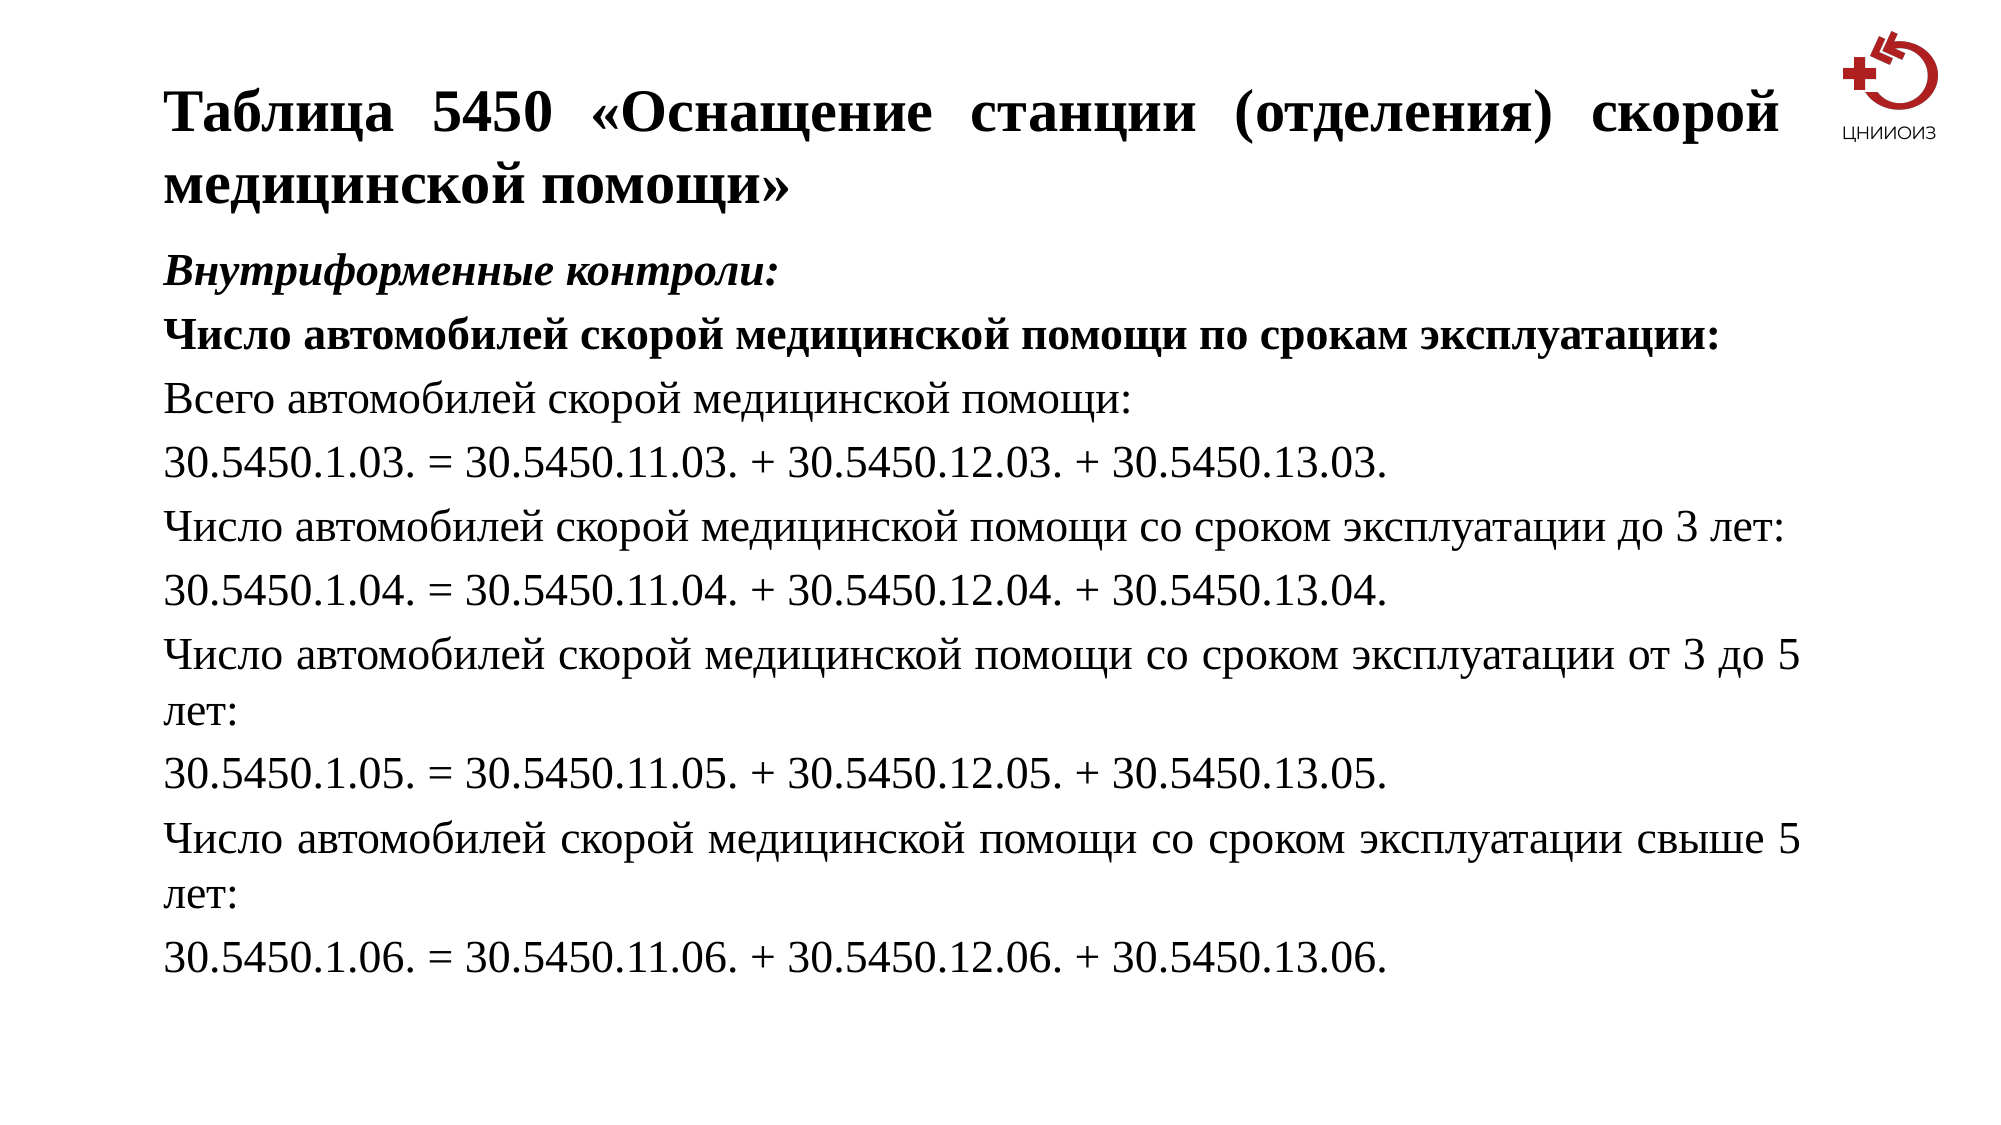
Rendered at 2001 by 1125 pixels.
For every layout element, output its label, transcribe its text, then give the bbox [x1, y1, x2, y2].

list Внутриформенные контроли: Число автомобилей скорой медицинской помощи по срокам эксплуатации: Всего автомобилей скорой медицинской помощи: 30.5450.1.03. = 30.5450.11.03. + 30.5450.12.03. + 30.5450.13.03. Число автомобилей скорой медицинской помощи со сроком эксплуатации до 3 лет: 30.5450.1.04. = 30.5450.11.04. + 30.5450.12.04. + 30.5450.13.04. Число автомобилей скорой медицинской помощи со сроком эксплуатации от 3 до 5 лет: 30.5450.1.05. = 30.5450.11.05. + 30.5450.12.05. + 30.5450.13.05. Число автомобилей скорой медицинской помощи со сроком эксплуатации свыше 5 лет: 30.5450.1.06. = 30.5450.11.06. + 30.5450.12.06. + 30.5450.13.06. [89, 231, 1818, 1102]
title Таблица 5450 «Оснащение станции (отделения) скорой медицинской помощи» [148, 42, 1797, 231]
picture [1843, 31, 1938, 142]
